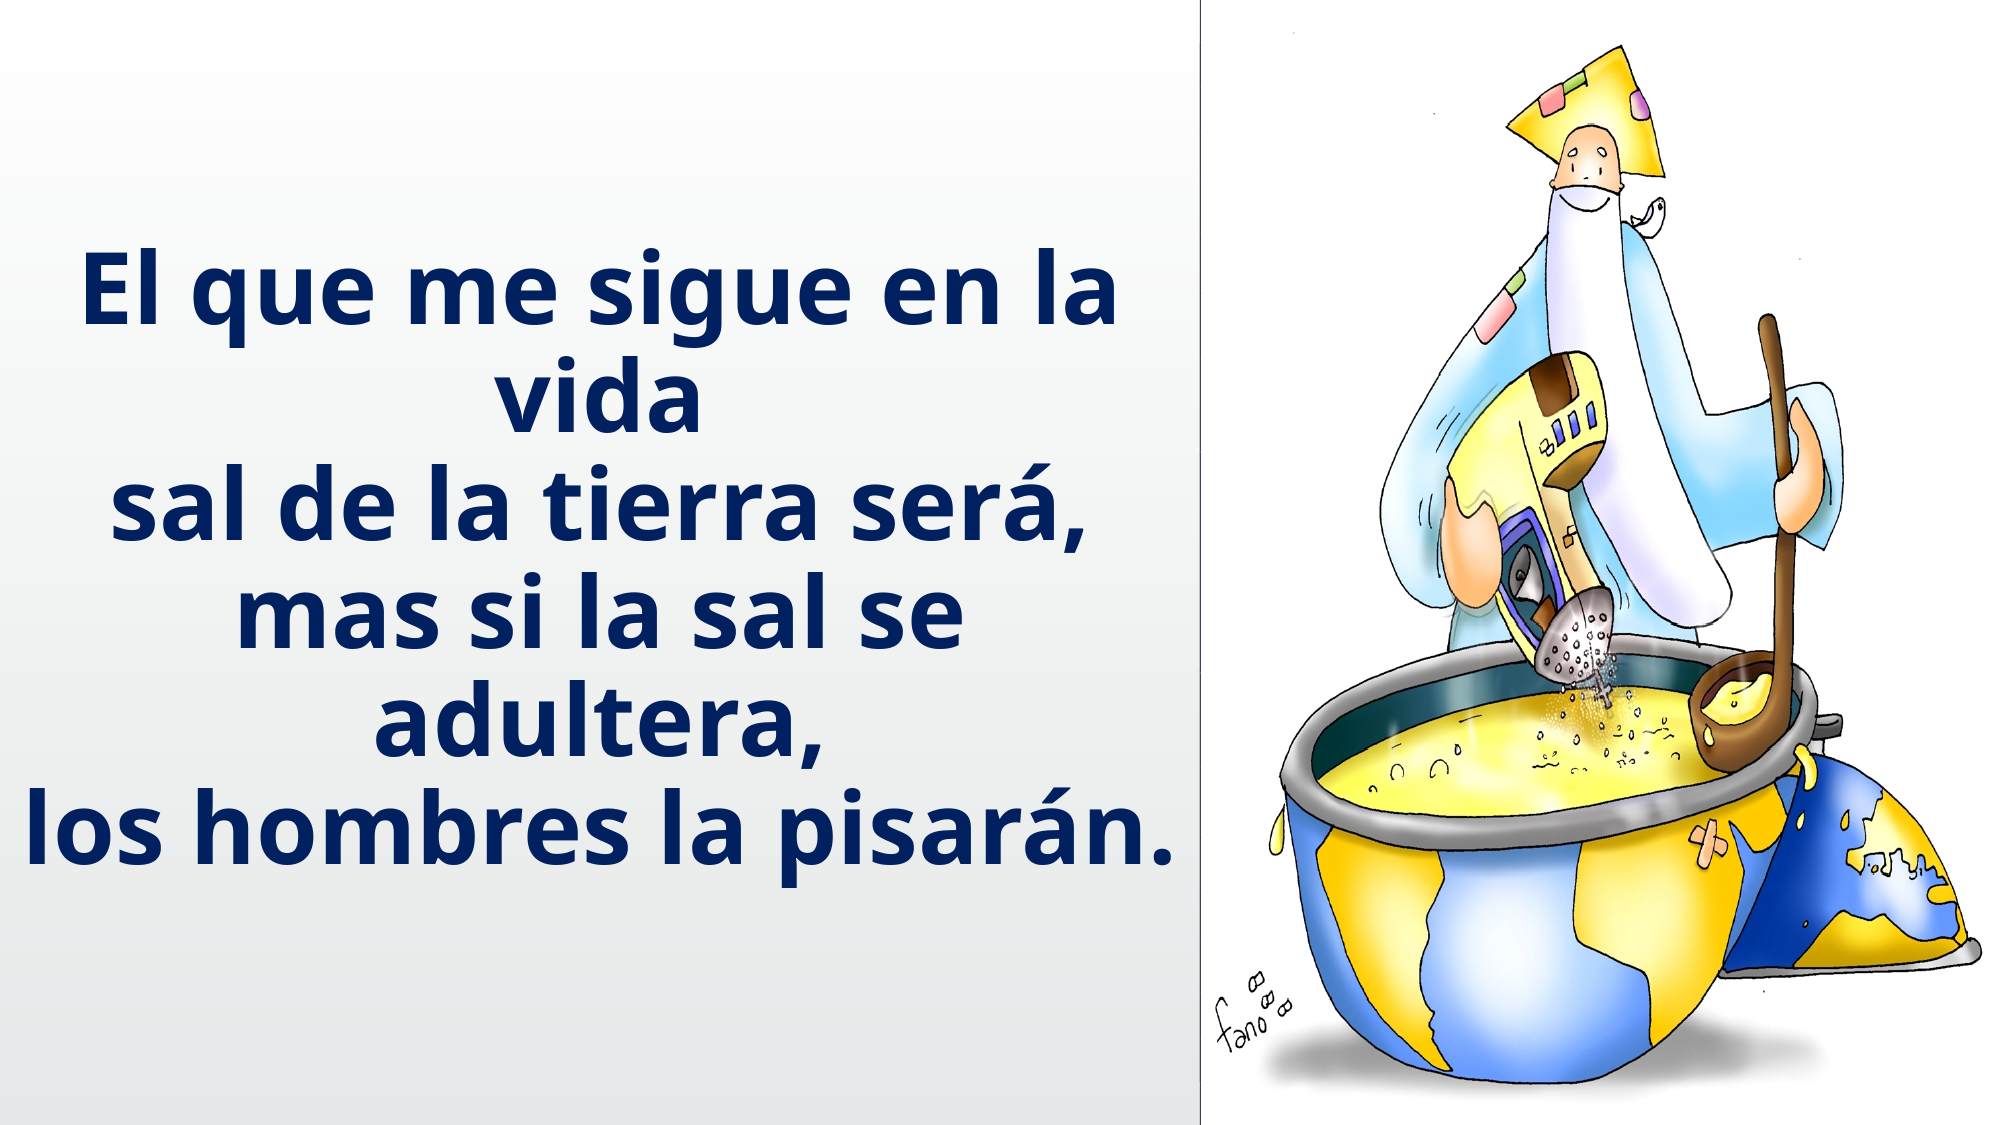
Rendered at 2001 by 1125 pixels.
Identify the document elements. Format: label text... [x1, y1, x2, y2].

picture [1200, 0, 2000, 1125]
title El que me sigue en la vida sal de la tierra será, mas si la sal se adultera, los hombres la pisarán. [0, 0, 1200, 1125]
